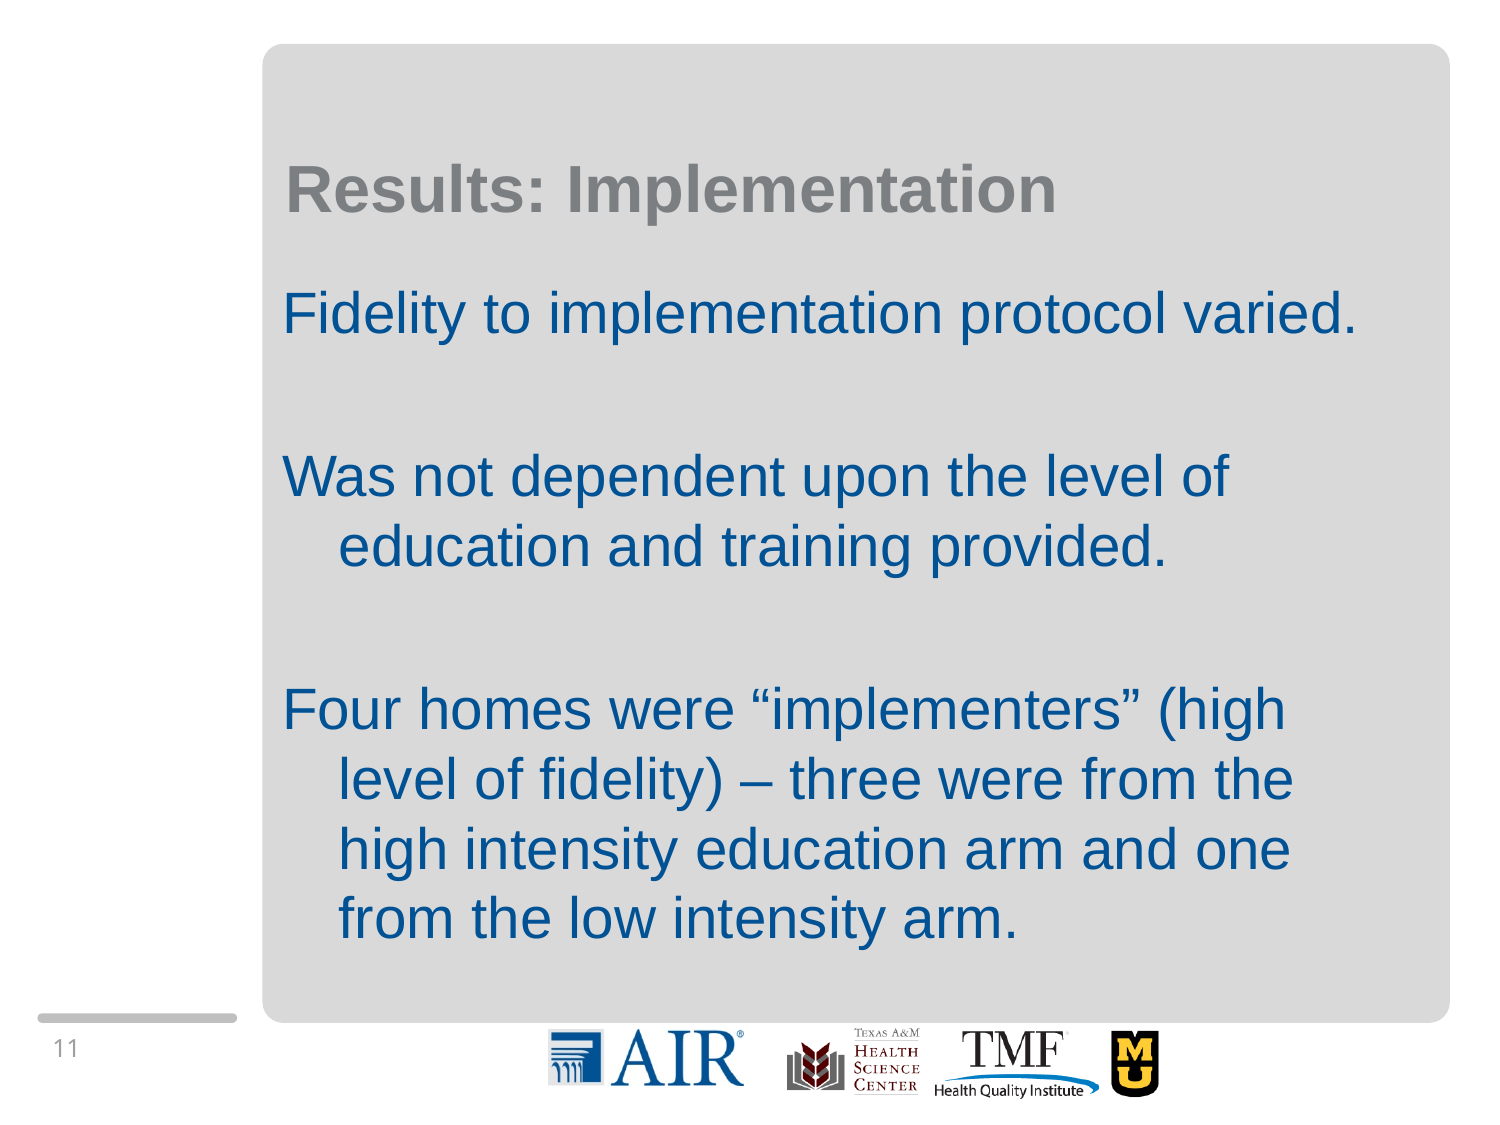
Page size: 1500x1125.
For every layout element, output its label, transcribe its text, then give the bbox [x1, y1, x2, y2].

list Fidelity to implementation protocol varied. Was not dependent upon the level of education and training provided. Four homes were “implementers” (high level of fidelity) – three were from the high intensity education arm and one from the low intensity arm. [266, 267, 1430, 968]
picture [784, 1025, 922, 1097]
title Results: Implementation [269, 47, 1439, 234]
picture [1108, 1027, 1161, 1100]
picture [548, 1029, 744, 1086]
picture [935, 1030, 1099, 1099]
